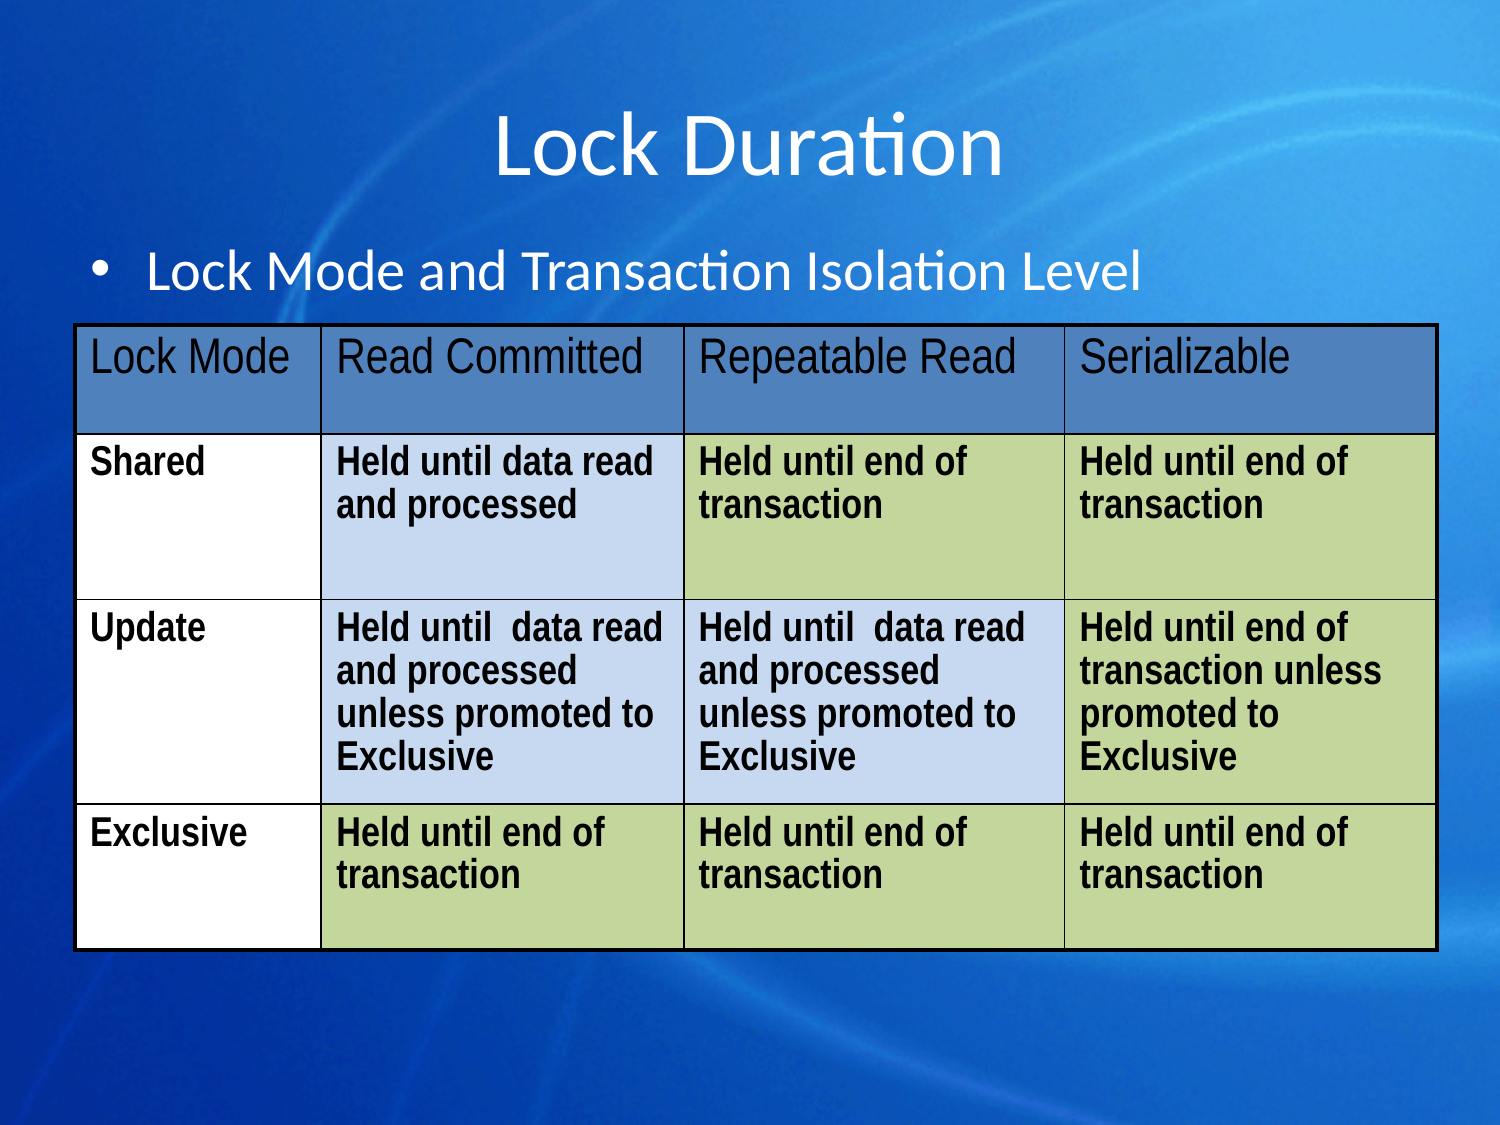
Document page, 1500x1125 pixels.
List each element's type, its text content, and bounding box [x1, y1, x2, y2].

table_cell Held until end of transaction [685, 435, 1064, 599]
table_cell Exclusive [77, 805, 320, 948]
table_header Lock Mode [77, 327, 320, 433]
table_header Repeatable Read [685, 327, 1064, 433]
table_header Read Committed [322, 327, 683, 433]
table_cell Held until end of transaction [322, 805, 683, 948]
table_cell Held until end of transaction unless promoted to Exclusive [1065, 600, 1435, 803]
table_cell Held until end of transaction [1065, 805, 1435, 948]
table_cell Shared [77, 435, 320, 599]
picture [0, 0, 1500, 1125]
table_cell Held until data read and processed unless promoted to Exclusive [322, 600, 683, 803]
table_cell Held until data read and processed [322, 435, 683, 599]
table_cell Held until end of transaction [685, 805, 1064, 948]
table_cell Held until data read and processed unless promoted to Exclusive [685, 600, 1064, 803]
table_cell Update [77, 600, 320, 803]
title Lock Duration [75, 45, 1425, 233]
table_header Serializable [1065, 327, 1435, 433]
list Lock Mode and Transaction Isolation Level [75, 224, 1226, 323]
table_cell Held until end of transaction [1065, 435, 1435, 599]
